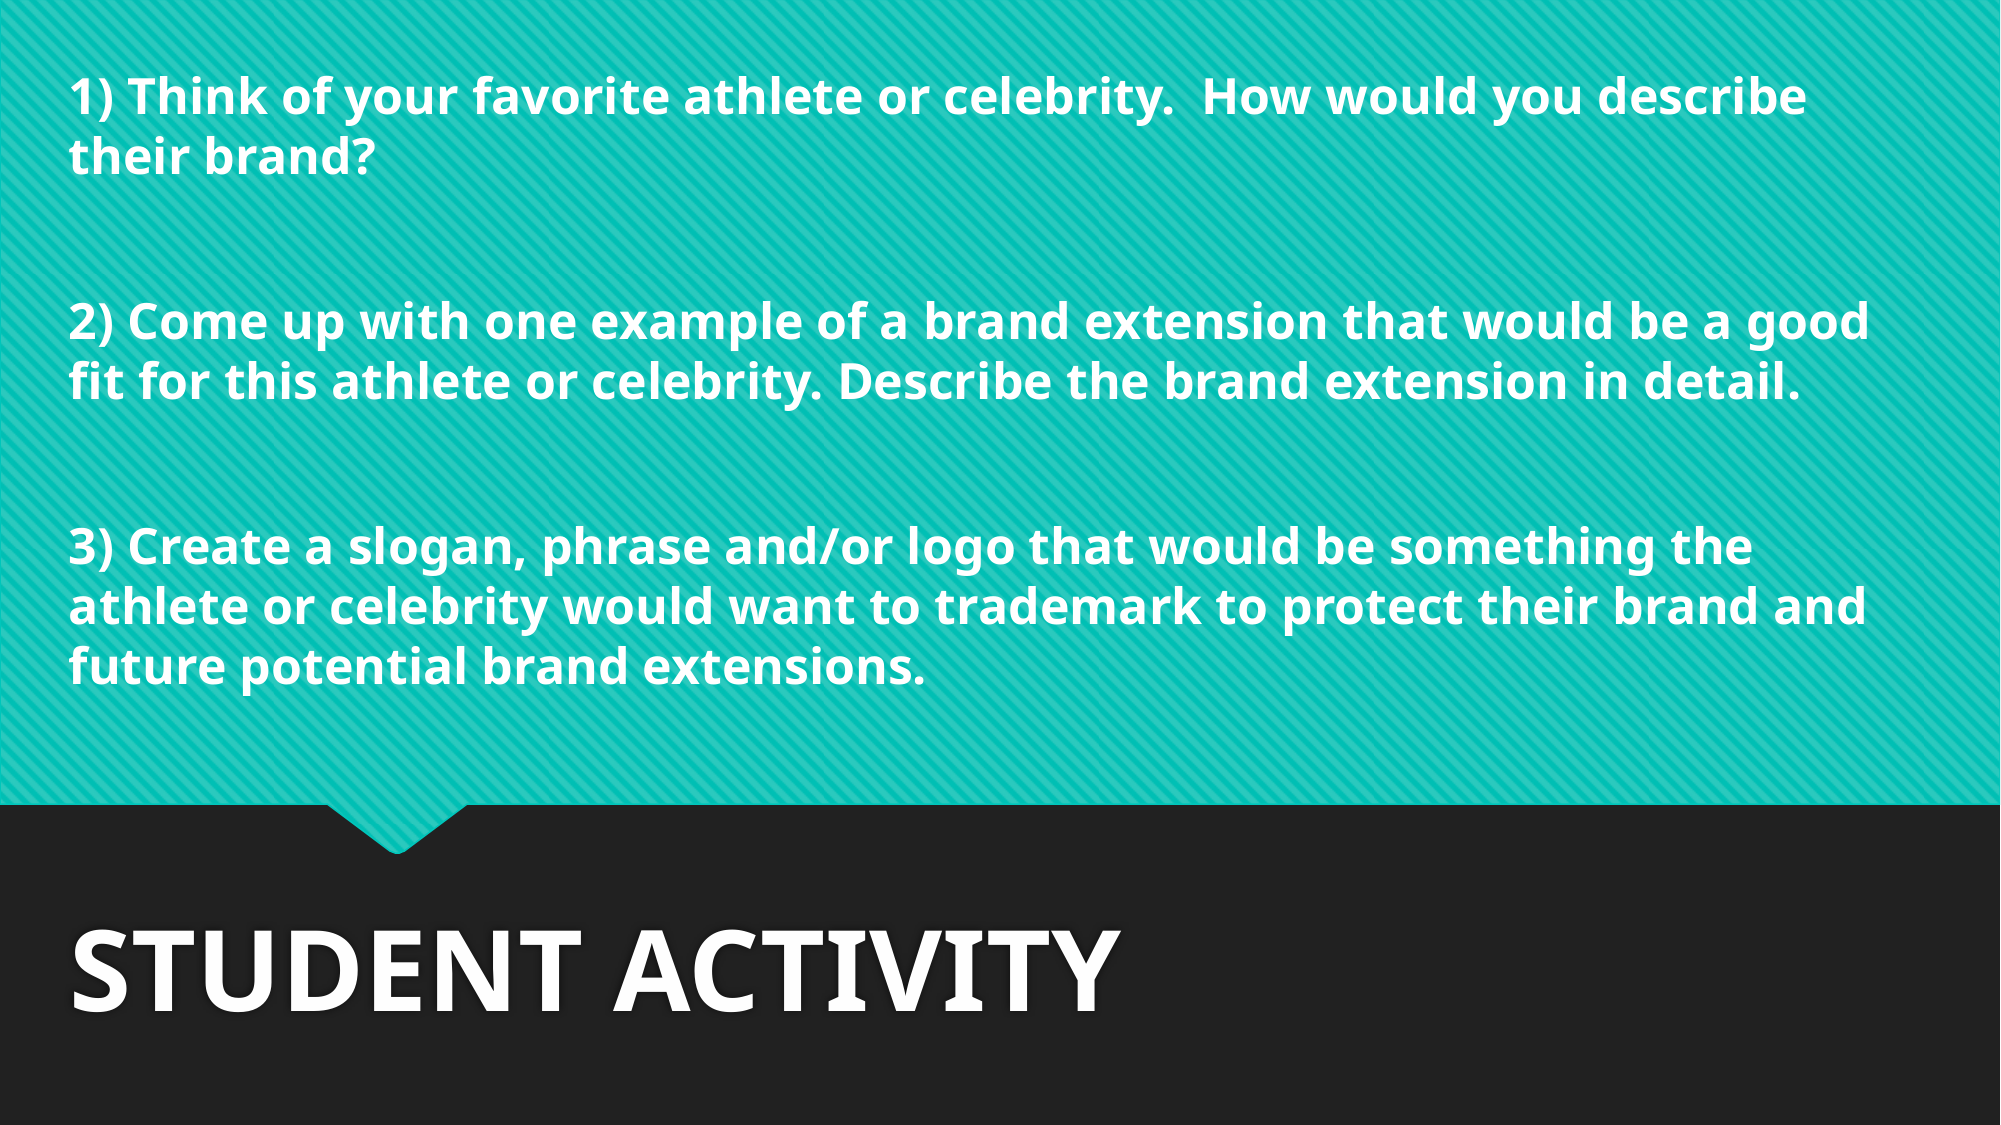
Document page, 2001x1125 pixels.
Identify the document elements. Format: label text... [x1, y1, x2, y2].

title STUDENT ACTIVITY [54, 873, 1789, 1042]
text_box 1) Think of your favorite athlete or celebrity. How would you describe their brand? 2) Come up with one example of a brand extension that would be a good fit for this athlete or celebrity. Describe the brand extension in detail. 3) Create a slogan, phrase and/or logo that would be something the athlete or celebrity would want to trademark to protect their brand and future potential brand extensions. [54, 57, 1946, 702]
